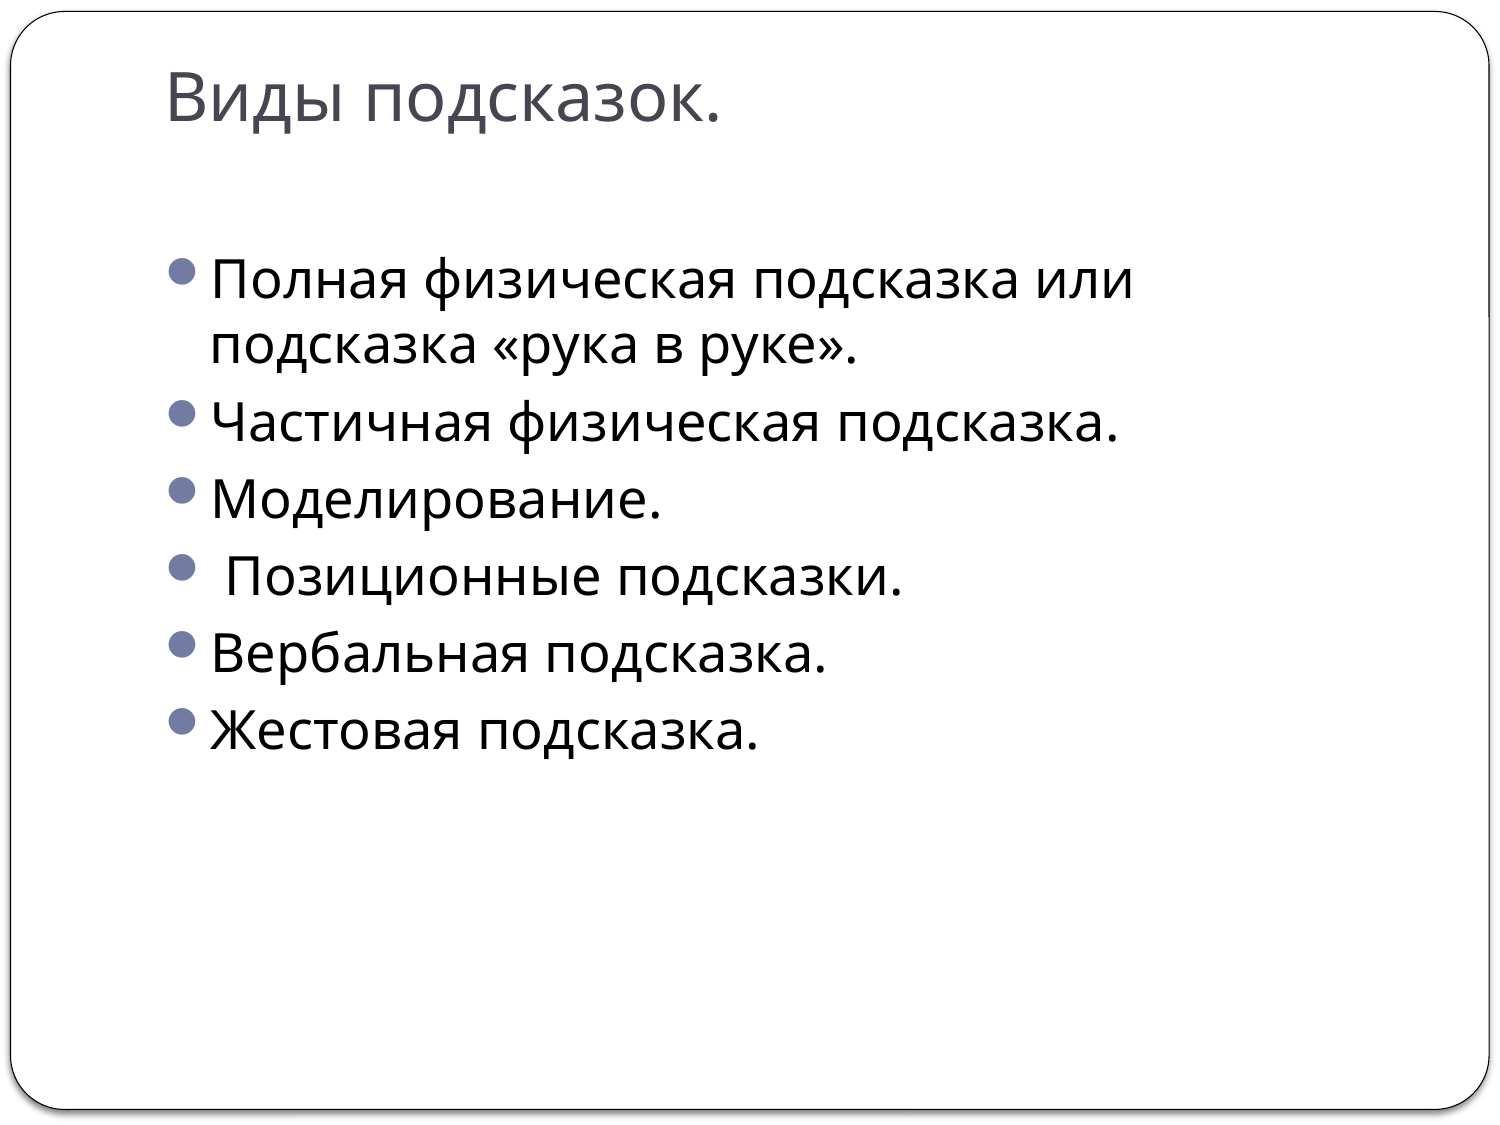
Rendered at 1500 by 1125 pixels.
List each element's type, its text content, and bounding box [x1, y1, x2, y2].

title Виды подсказок. [150, 45, 1425, 233]
list Полная физическая подсказка или подсказка «рука в руке». Частичная физическая подсказка. Моделирование. Позиционные подсказки. Вербальная подсказка. Жестовая подсказка. [150, 237, 1425, 988]
